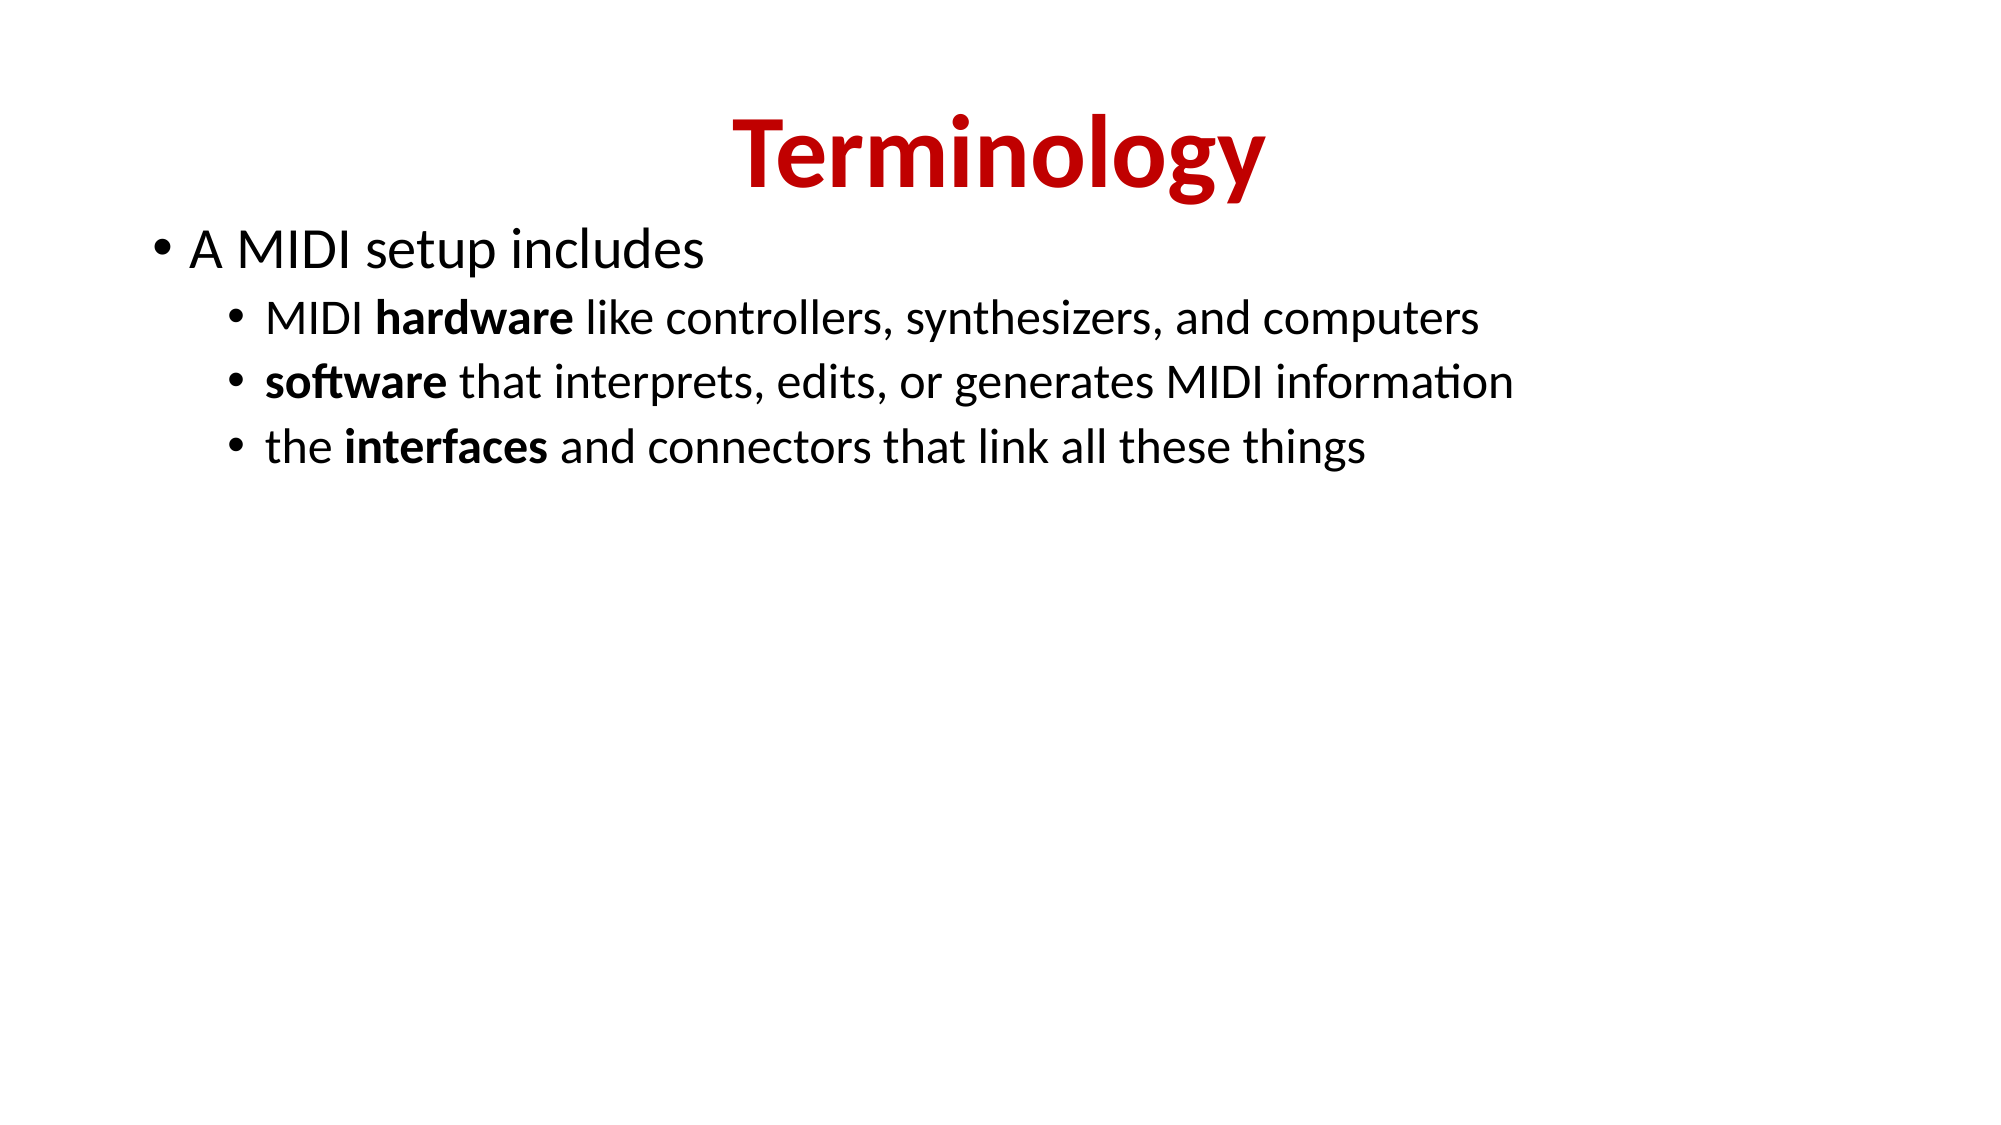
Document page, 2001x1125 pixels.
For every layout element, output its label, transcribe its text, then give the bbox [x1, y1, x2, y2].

title Terminology [137, 59, 1863, 210]
list A MIDI setup includes MIDI hardware like controllers, synthesizers, and computers software that interprets, edits, or generates MIDI information the interfaces and connectors that link all these things [137, 210, 1863, 1066]
